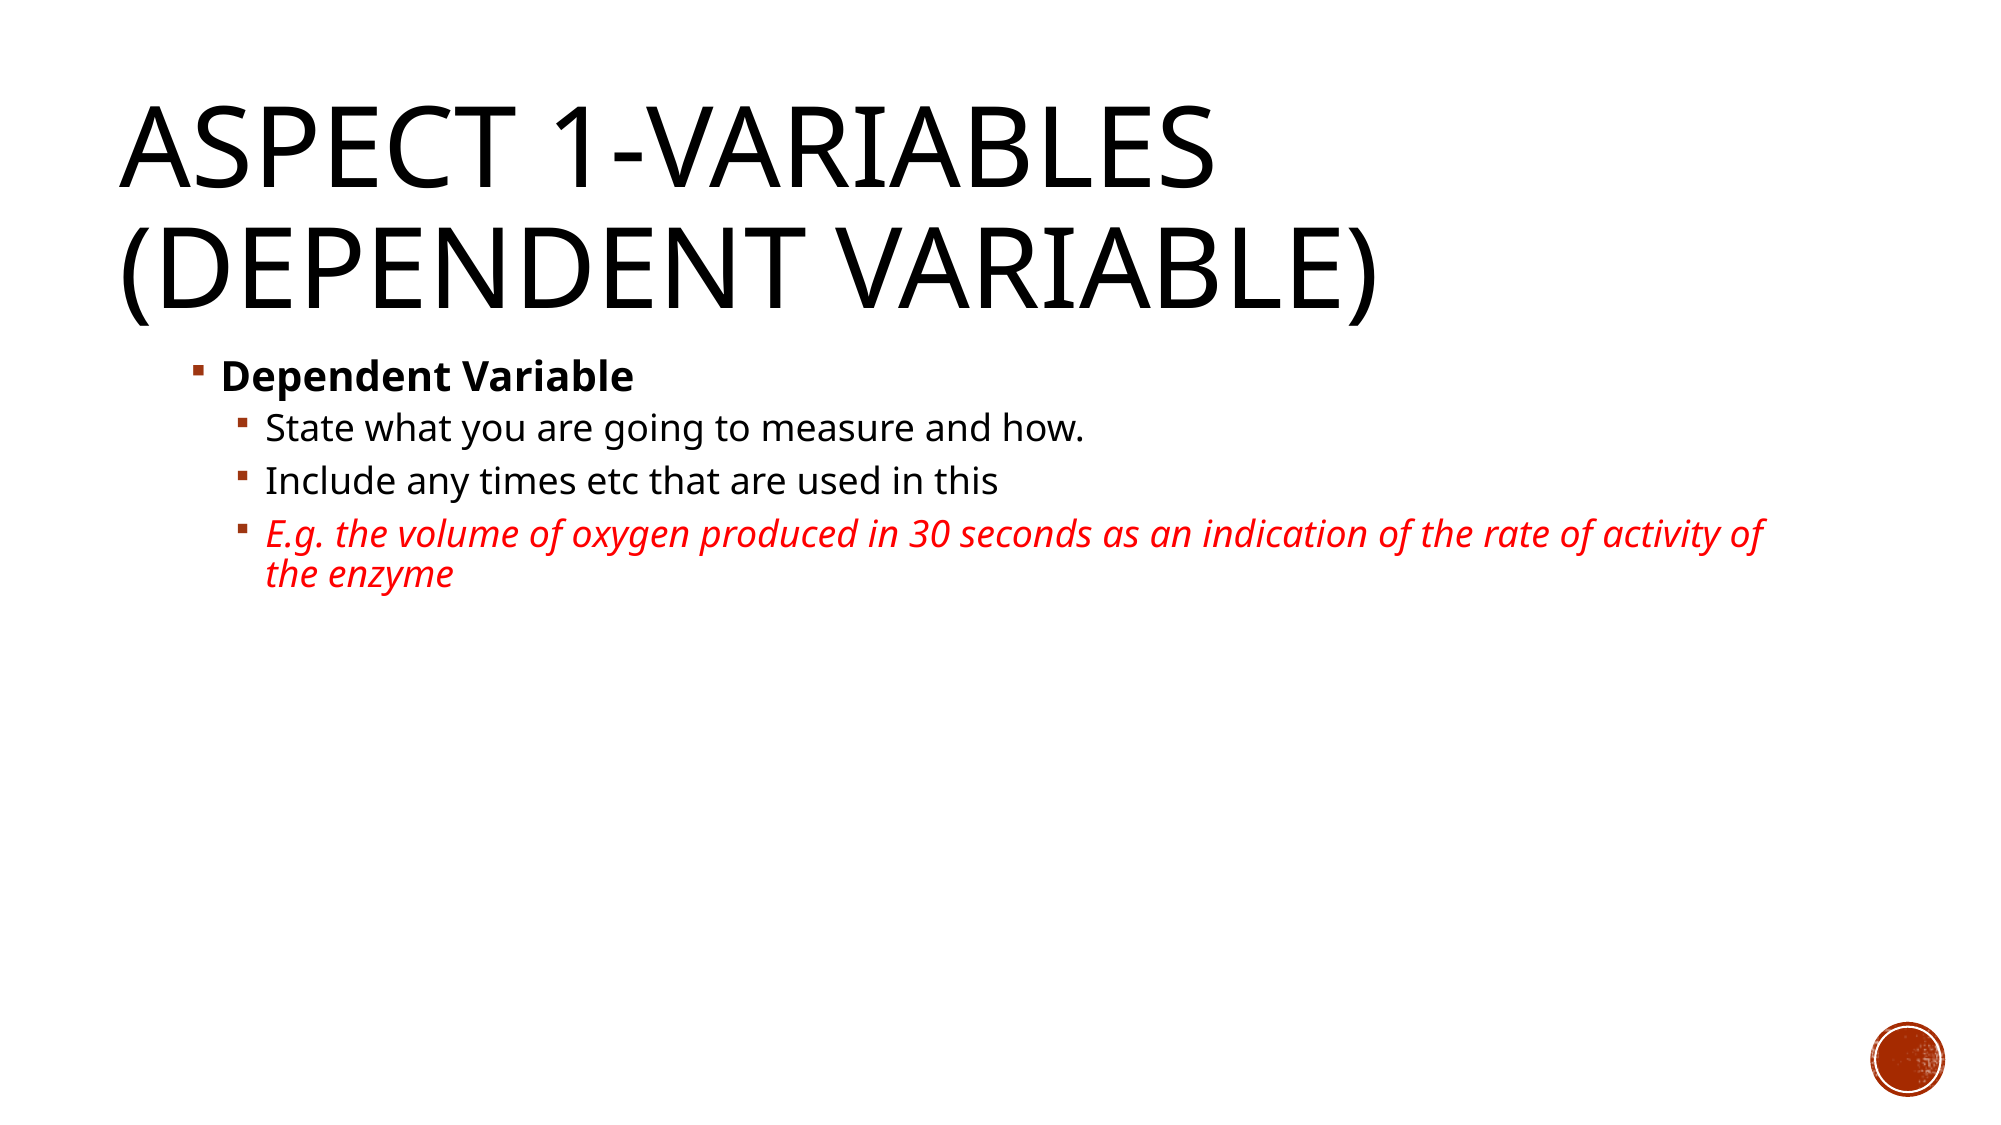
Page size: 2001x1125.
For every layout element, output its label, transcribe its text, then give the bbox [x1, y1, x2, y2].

list Dependent Variable State what you are going to measure and how. Include any times etc that are used in this E.g. the volume of oxygen produced in 30 seconds as an indication of the rate of activity of the enzyme [175, 348, 1826, 1013]
title Aspect 1-variables (dependent variable) [104, 79, 1896, 344]
